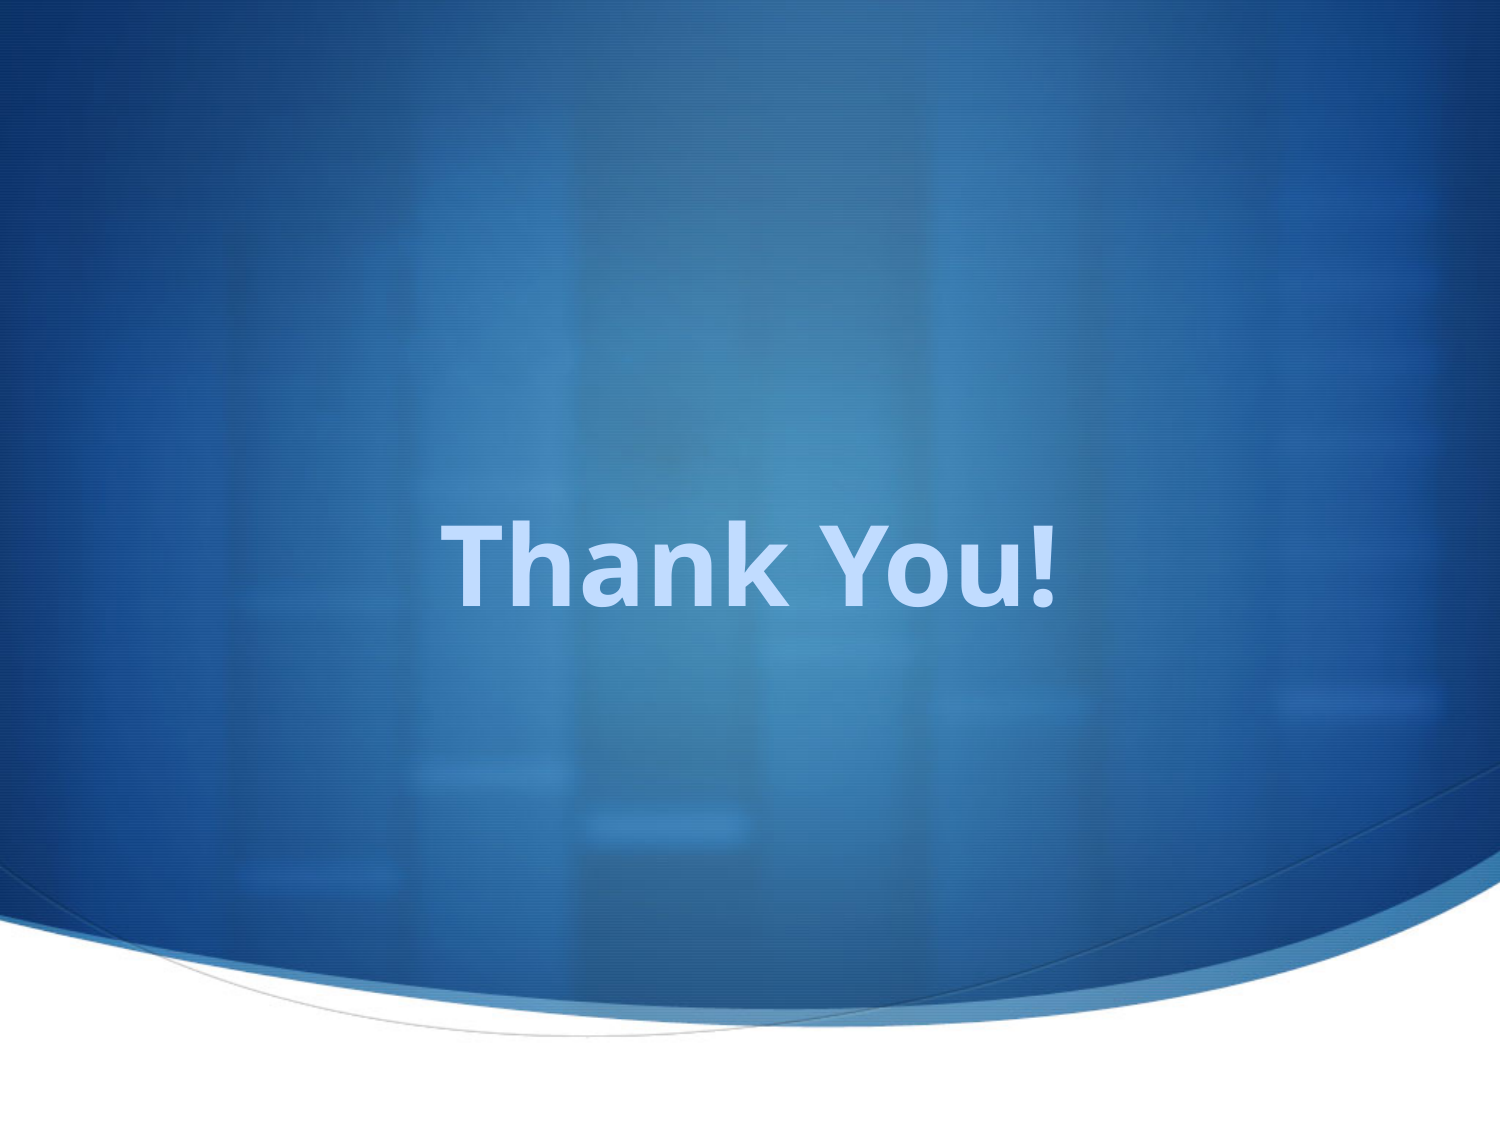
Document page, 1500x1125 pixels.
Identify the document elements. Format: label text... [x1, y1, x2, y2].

text_box Thank You! [424, 486, 1076, 637]
picture [0, 0, 1500, 1125]
